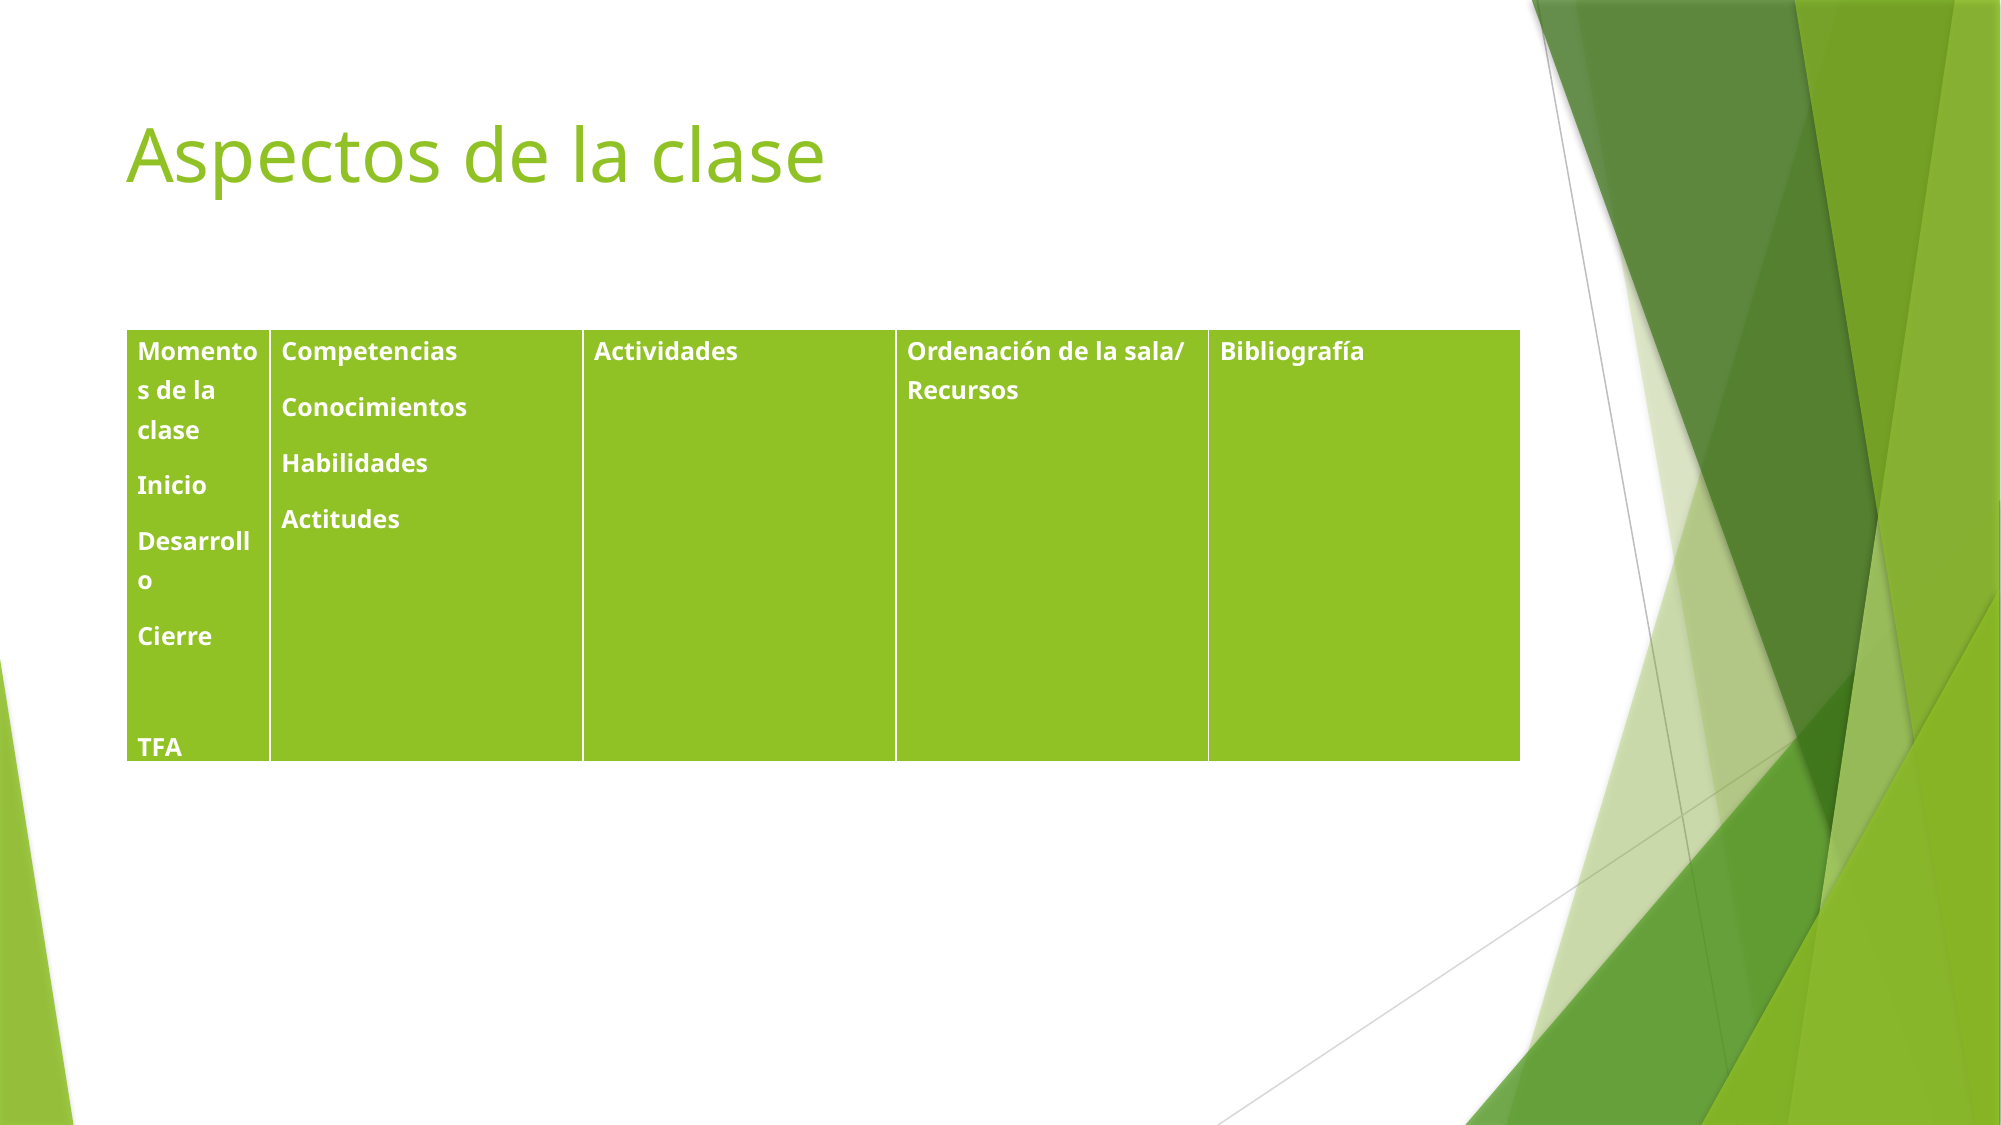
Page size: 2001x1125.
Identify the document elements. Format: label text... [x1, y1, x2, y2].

table_header Competencias Conocimientos Habilidades Actitudes [271, 330, 582, 761]
table_header Actividades [584, 330, 895, 761]
table_header Momentos de la clase Inicio Desarrollo Cierre TFA [127, 330, 269, 761]
table_header Ordenación de la sala/ Recursos [897, 330, 1208, 761]
title Aspectos de la clase [111, 99, 1522, 317]
table_header Bibliografía [1209, 330, 1520, 761]
